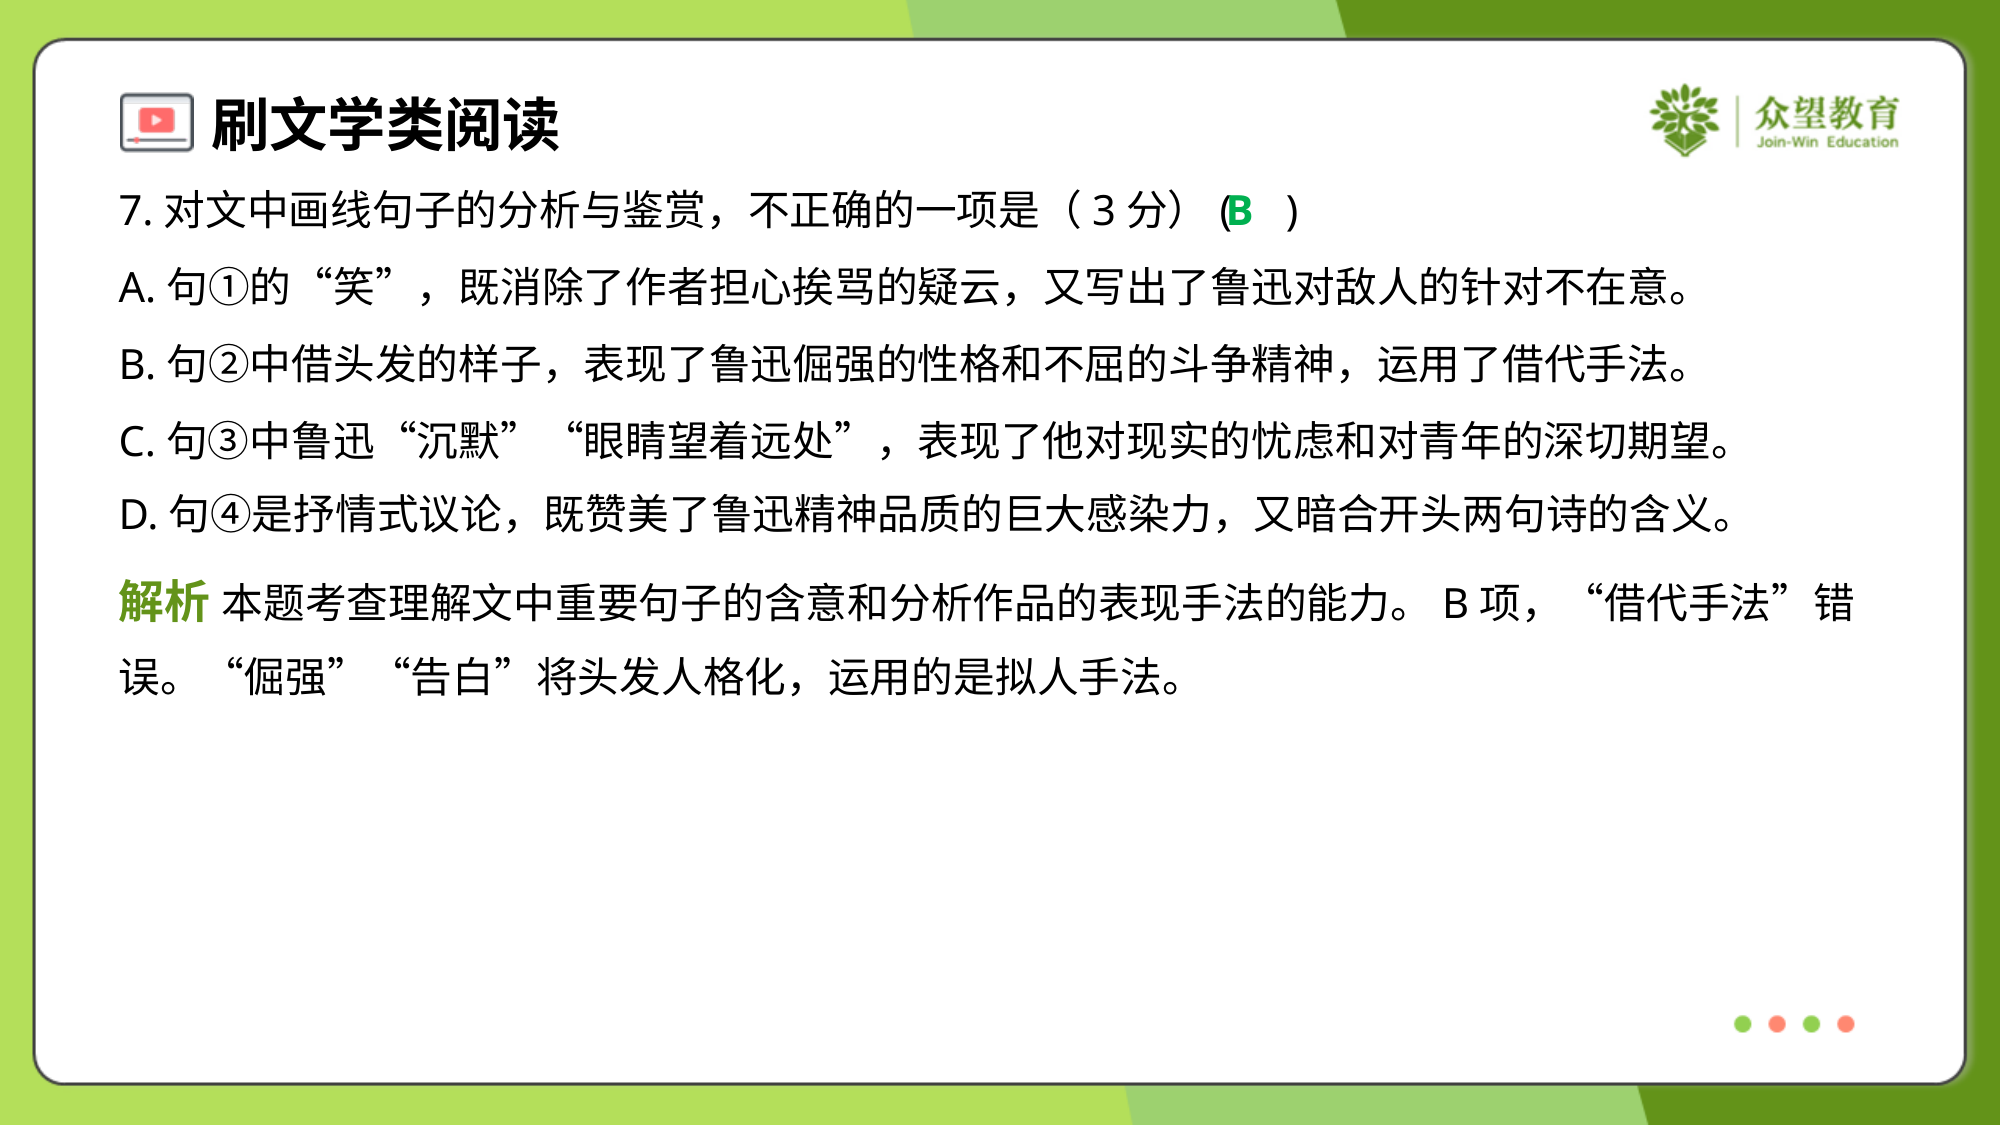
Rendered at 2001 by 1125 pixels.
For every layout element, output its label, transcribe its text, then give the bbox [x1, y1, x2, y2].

text_box 解析 本题考查理解文中重要句子的含意和分析作品的表现手法的能力。B项，“借代手法”错 误。“倔强”“告白”将头发人格化，运用的是拟人手法。 [118, 544, 1883, 694]
text_box 7.对文中画线句子的分析与鉴赏，不正确的一项是（3分）( ) [118, 158, 1210, 226]
picture [0, 0, 2000, 1125]
text_box B [1210, 158, 1269, 226]
text_box A.句①的“笑”，既消除了作者担心挨骂的疑云，又写出了鲁迅对敌人的针对不在意。 B.句②中借头发的样子，表现了鲁迅倔强的性格和不屈的斗争精神，运用了借代手法。 C.句③中鲁迅“沉默”“眼睛望着远处”，表现了他对现实的忧虑和对青年的深切期望。 D.句④是抒情式议论，既赞美了鲁迅精神品质的巨大感染力，又暗合开头两句诗的含义。 [118, 235, 1883, 531]
text_box 7.对文中画线句子的分析与鉴赏，不正确的一项是（3分）( ) [1269, 158, 1883, 226]
